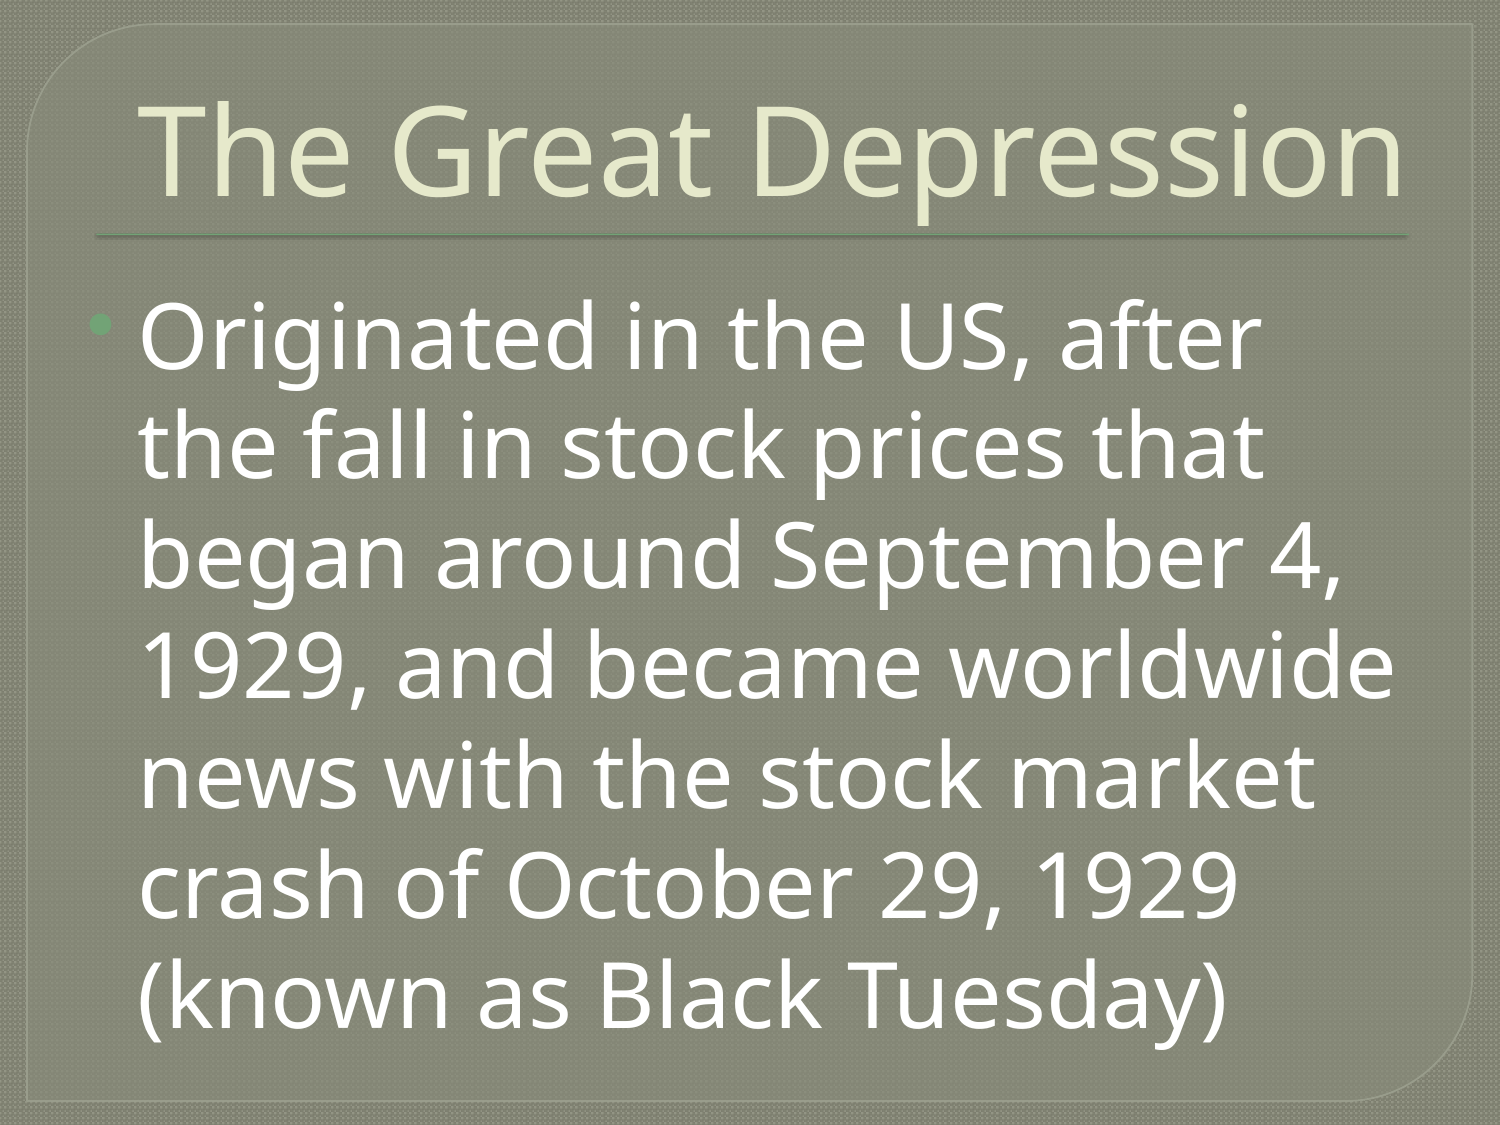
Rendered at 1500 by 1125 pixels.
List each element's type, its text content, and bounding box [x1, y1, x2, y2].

list Originated in the US, after the fall in stock prices that began around September 4, 1929, and became worldwide news with the stock market crash of October 29, 1929 (known as Black Tuesday) [75, 270, 1425, 1013]
title The Great Depression [75, 41, 1425, 230]
